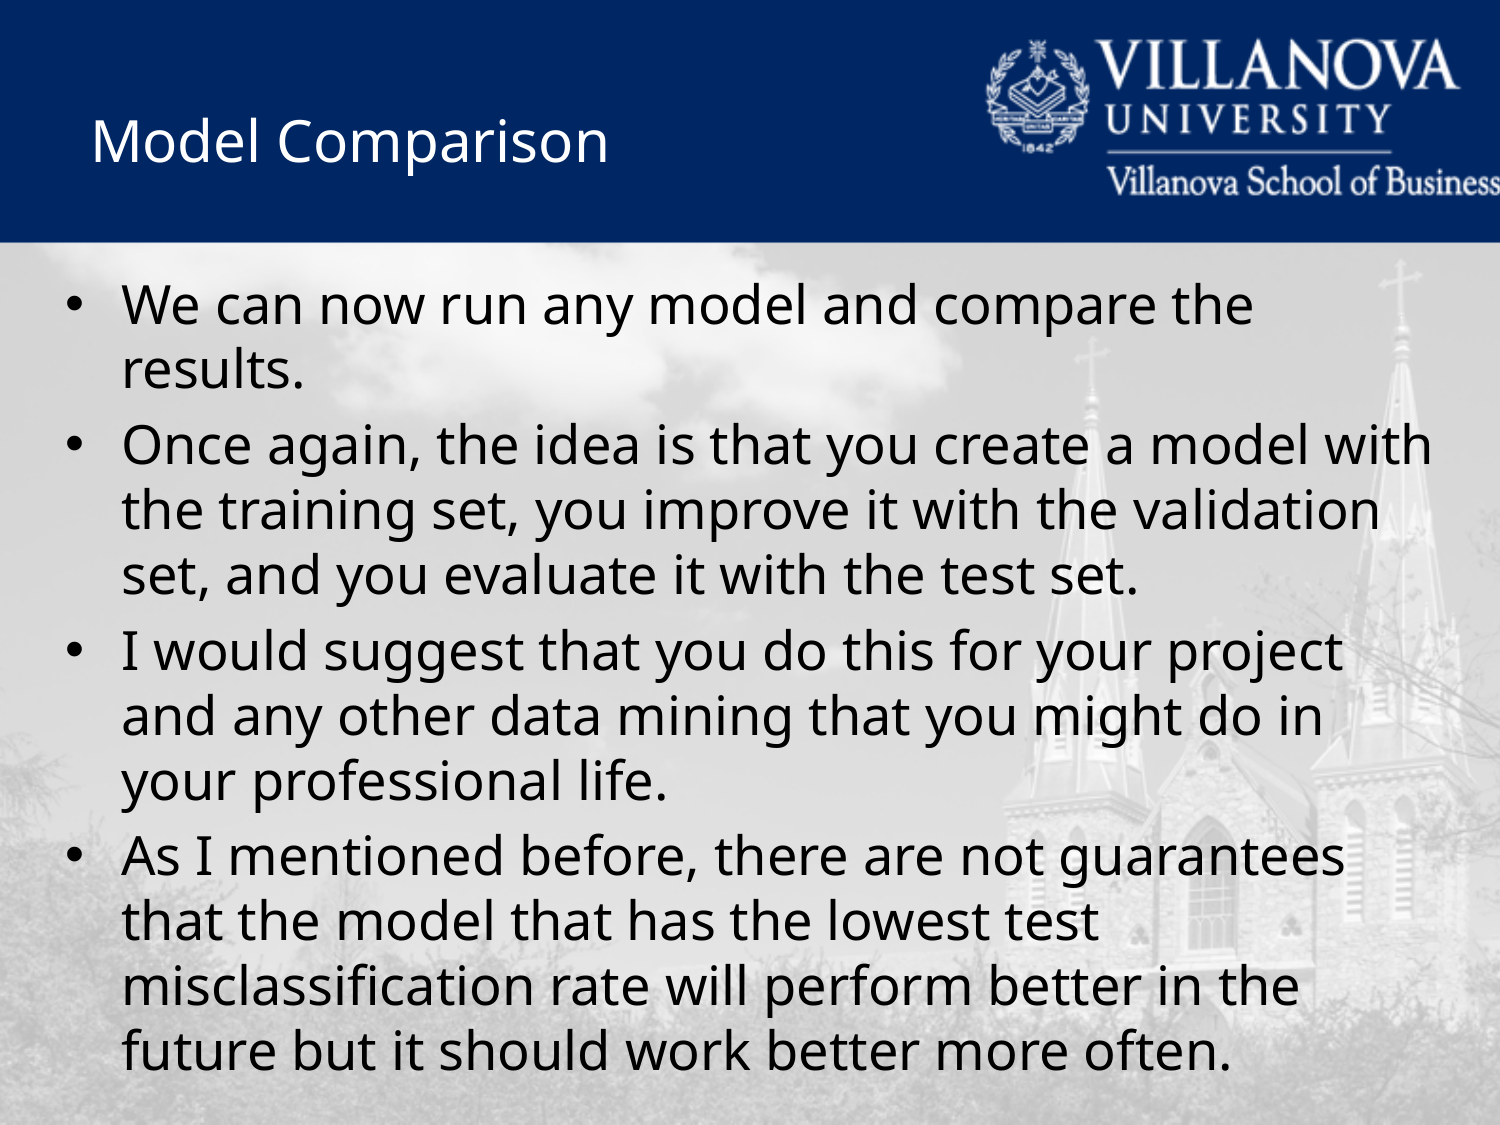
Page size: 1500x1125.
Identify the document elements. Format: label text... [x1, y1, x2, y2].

list We can now run any model and compare the results. Once again, the idea is that you create a model with the training set, you improve it with the validation set, and you evaluate it with the test set. I would suggest that you do this for your project and any other data mining that you might do in your professional life. As I mentioned before, there are not guarantees that the model that has the lowest test misclassification rate will perform better in the future but it should work better more often. [50, 262, 1450, 1125]
title Model Comparison [75, 45, 1425, 233]
picture [0, 0, 1500, 1125]
